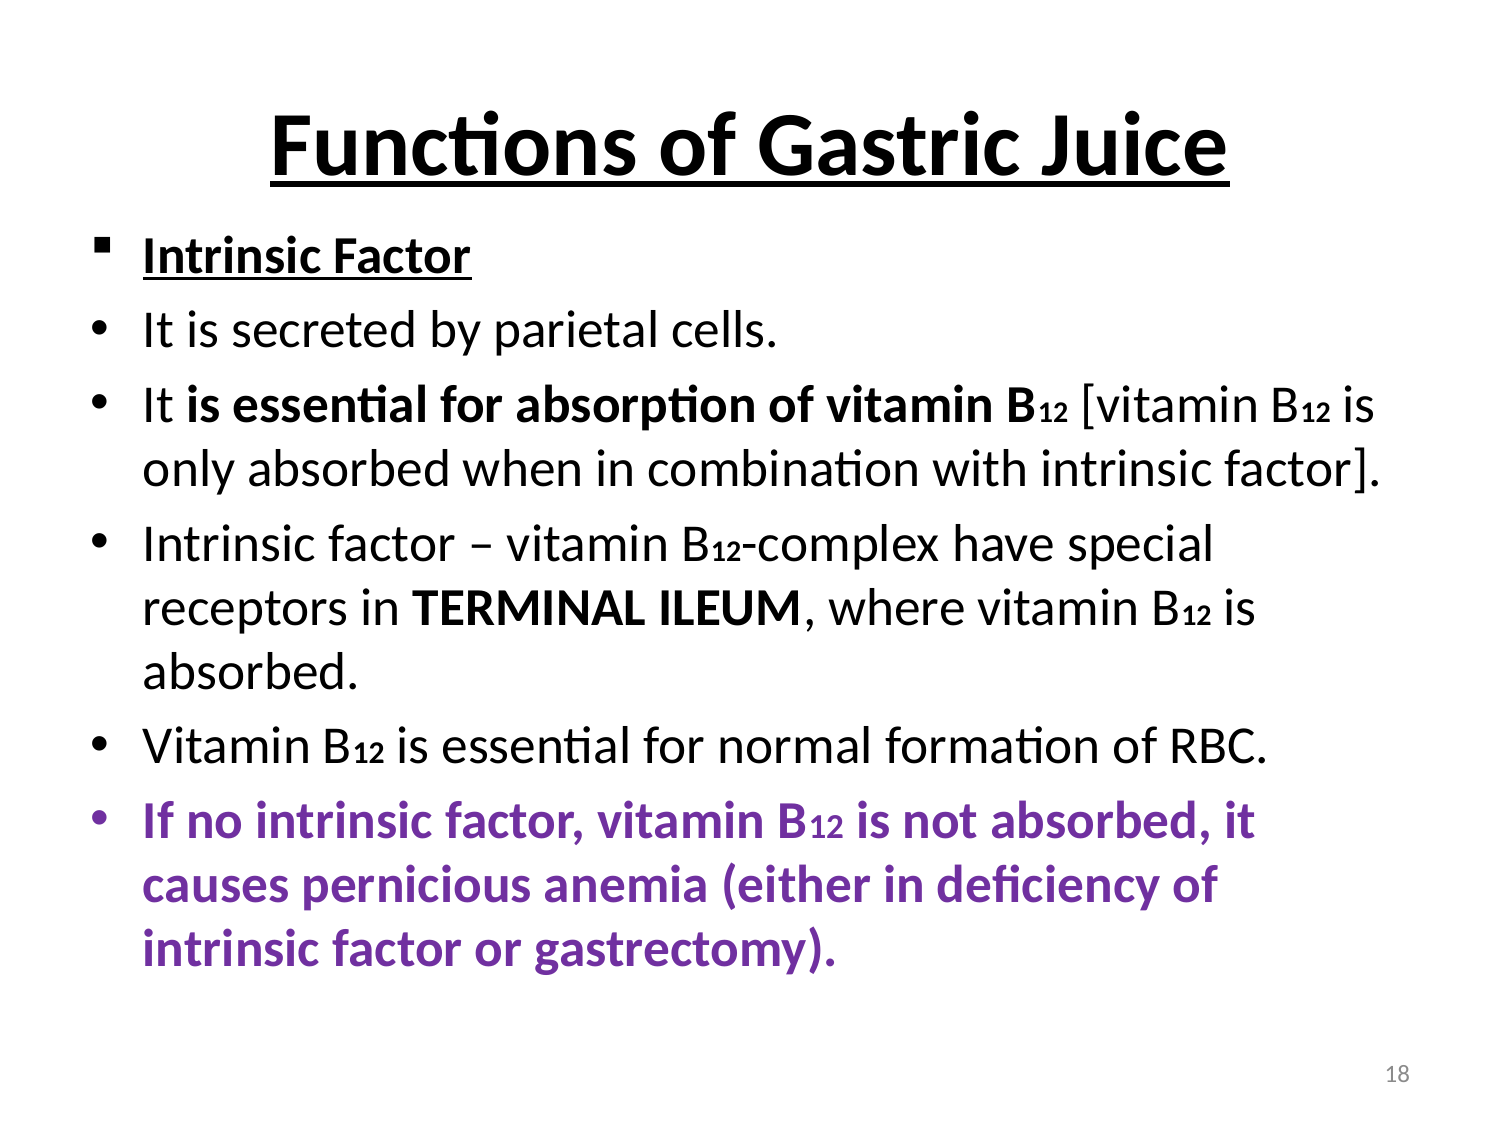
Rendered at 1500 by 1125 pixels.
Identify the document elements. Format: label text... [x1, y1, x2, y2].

title Functions of Gastric Juice [75, 45, 1425, 212]
list Intrinsic Factor It is secreted by parietal cells. It is essential for absorption of vitamin B12 [vitamin B12 is only absorbed when in combination with intrinsic factor]. Intrinsic factor – vitamin B12-complex have special receptors in TERMINAL ILEUM, where vitamin B12 is absorbed. Vitamin B12 is essential for normal formation of RBC. If no intrinsic factor, vitamin B12 is not absorbed, it causes pernicious anemia (either in deficiency of intrinsic factor or gastrectomy). [75, 212, 1425, 1038]
slide_number 18 [1074, 1042, 1425, 1103]
